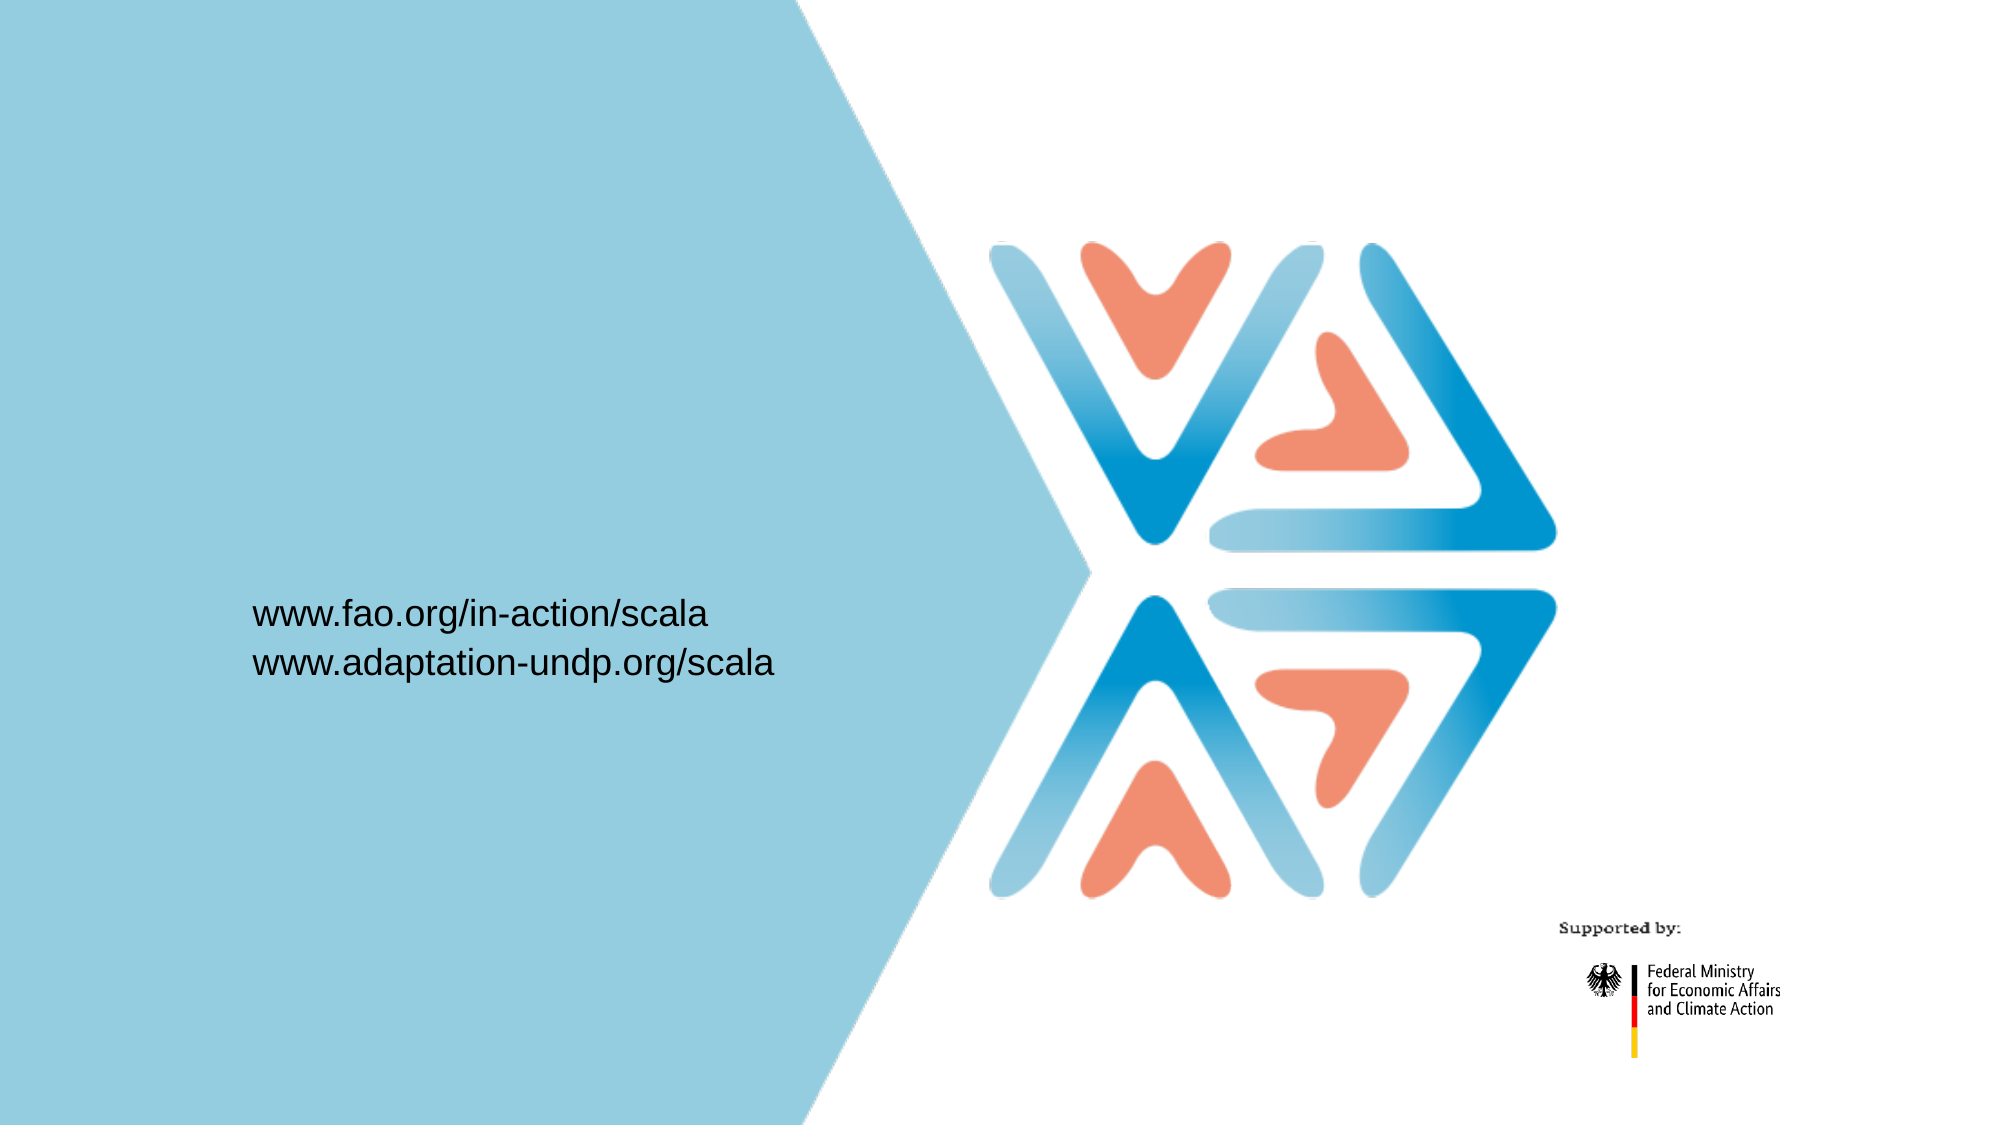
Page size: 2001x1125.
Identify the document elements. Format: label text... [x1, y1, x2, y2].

picture [1585, 963, 1780, 1058]
picture [1518, 894, 1983, 1104]
text_box [1549, 950, 1977, 1125]
list www.fao.org/in-action/scala www.adaptation-undp.org/scala [237, 577, 899, 873]
